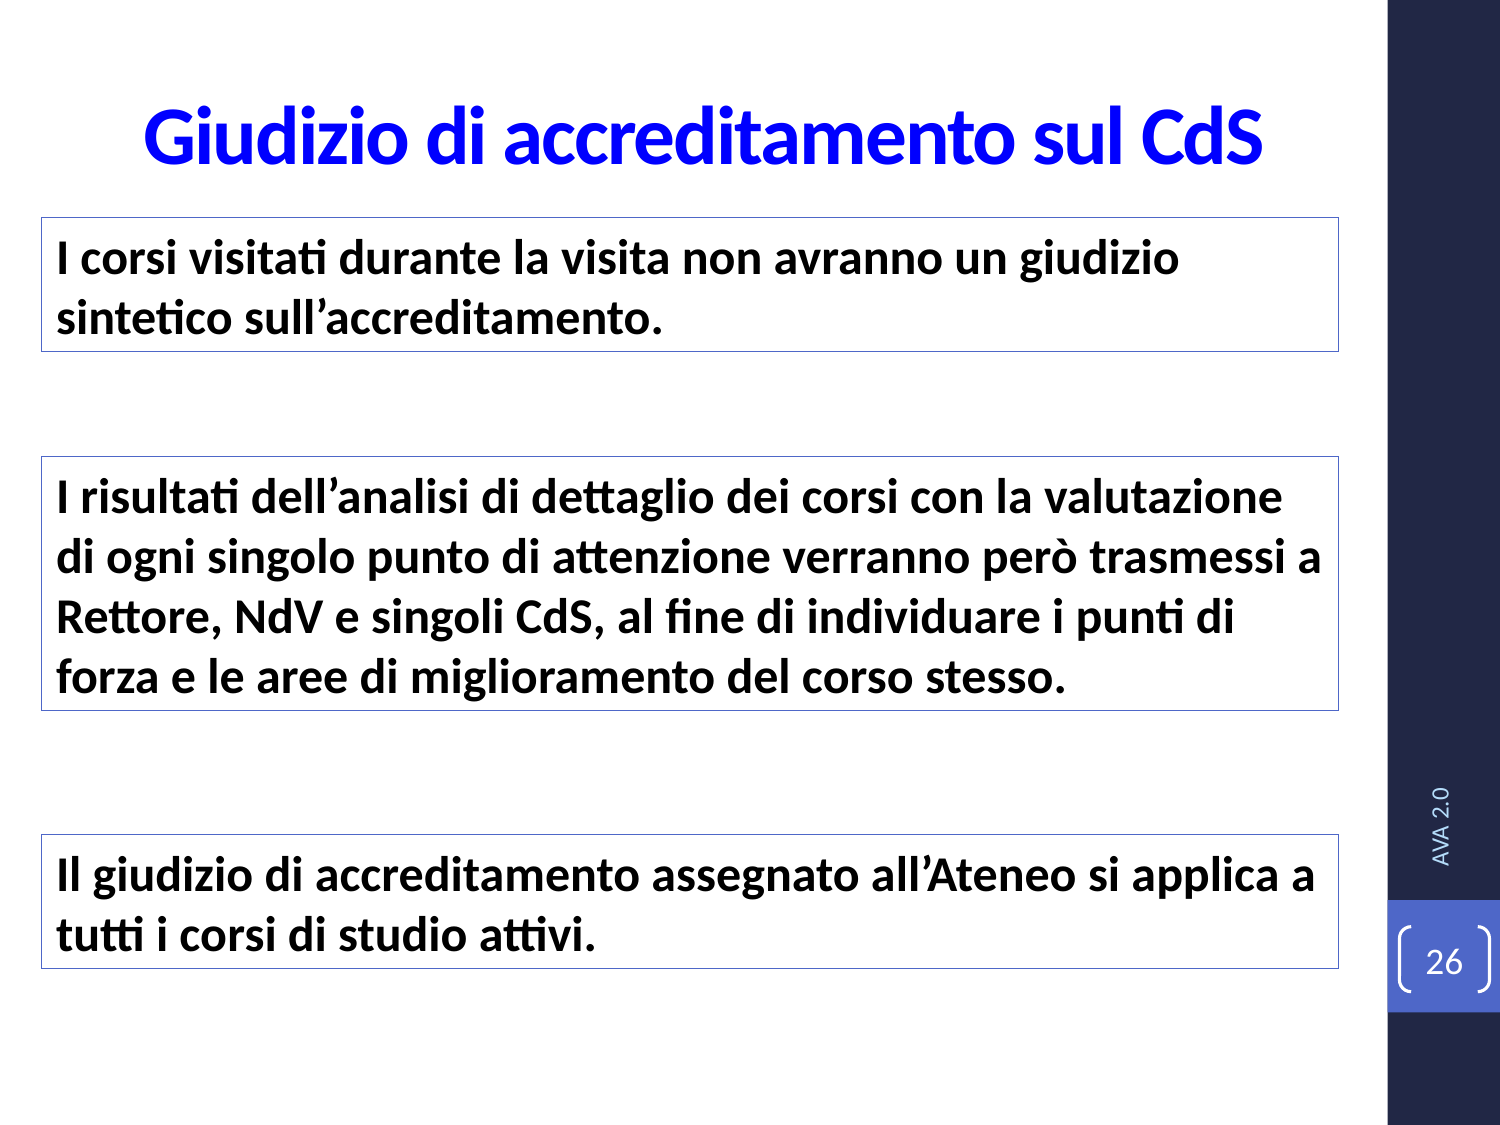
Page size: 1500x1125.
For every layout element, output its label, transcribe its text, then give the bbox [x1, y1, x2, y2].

title Giudizio di accreditamento sul CdS [67, 90, 1343, 173]
text_box Il giudizio di accreditamento assegnato all’Ateneo si applica a tutti i corsi di studio attivi. [41, 834, 1339, 969]
text_box I risultati dell’analisi di dettaglio dei corsi con la valutazione di ogni singolo punto di attenzione verranno però trasmessi a Rettore, NdV e singoli CdS, al fine di individuare i punti di forza e le aree di miglioramento del corso stesso. [41, 456, 1339, 711]
slide_number 26 [1397, 925, 1492, 994]
text_box I corsi visitati durante la visita non avranno un giudizio sintetico sull’accreditamento. [41, 217, 1339, 352]
footer AVA 2.0 [1408, 361, 1469, 882]
